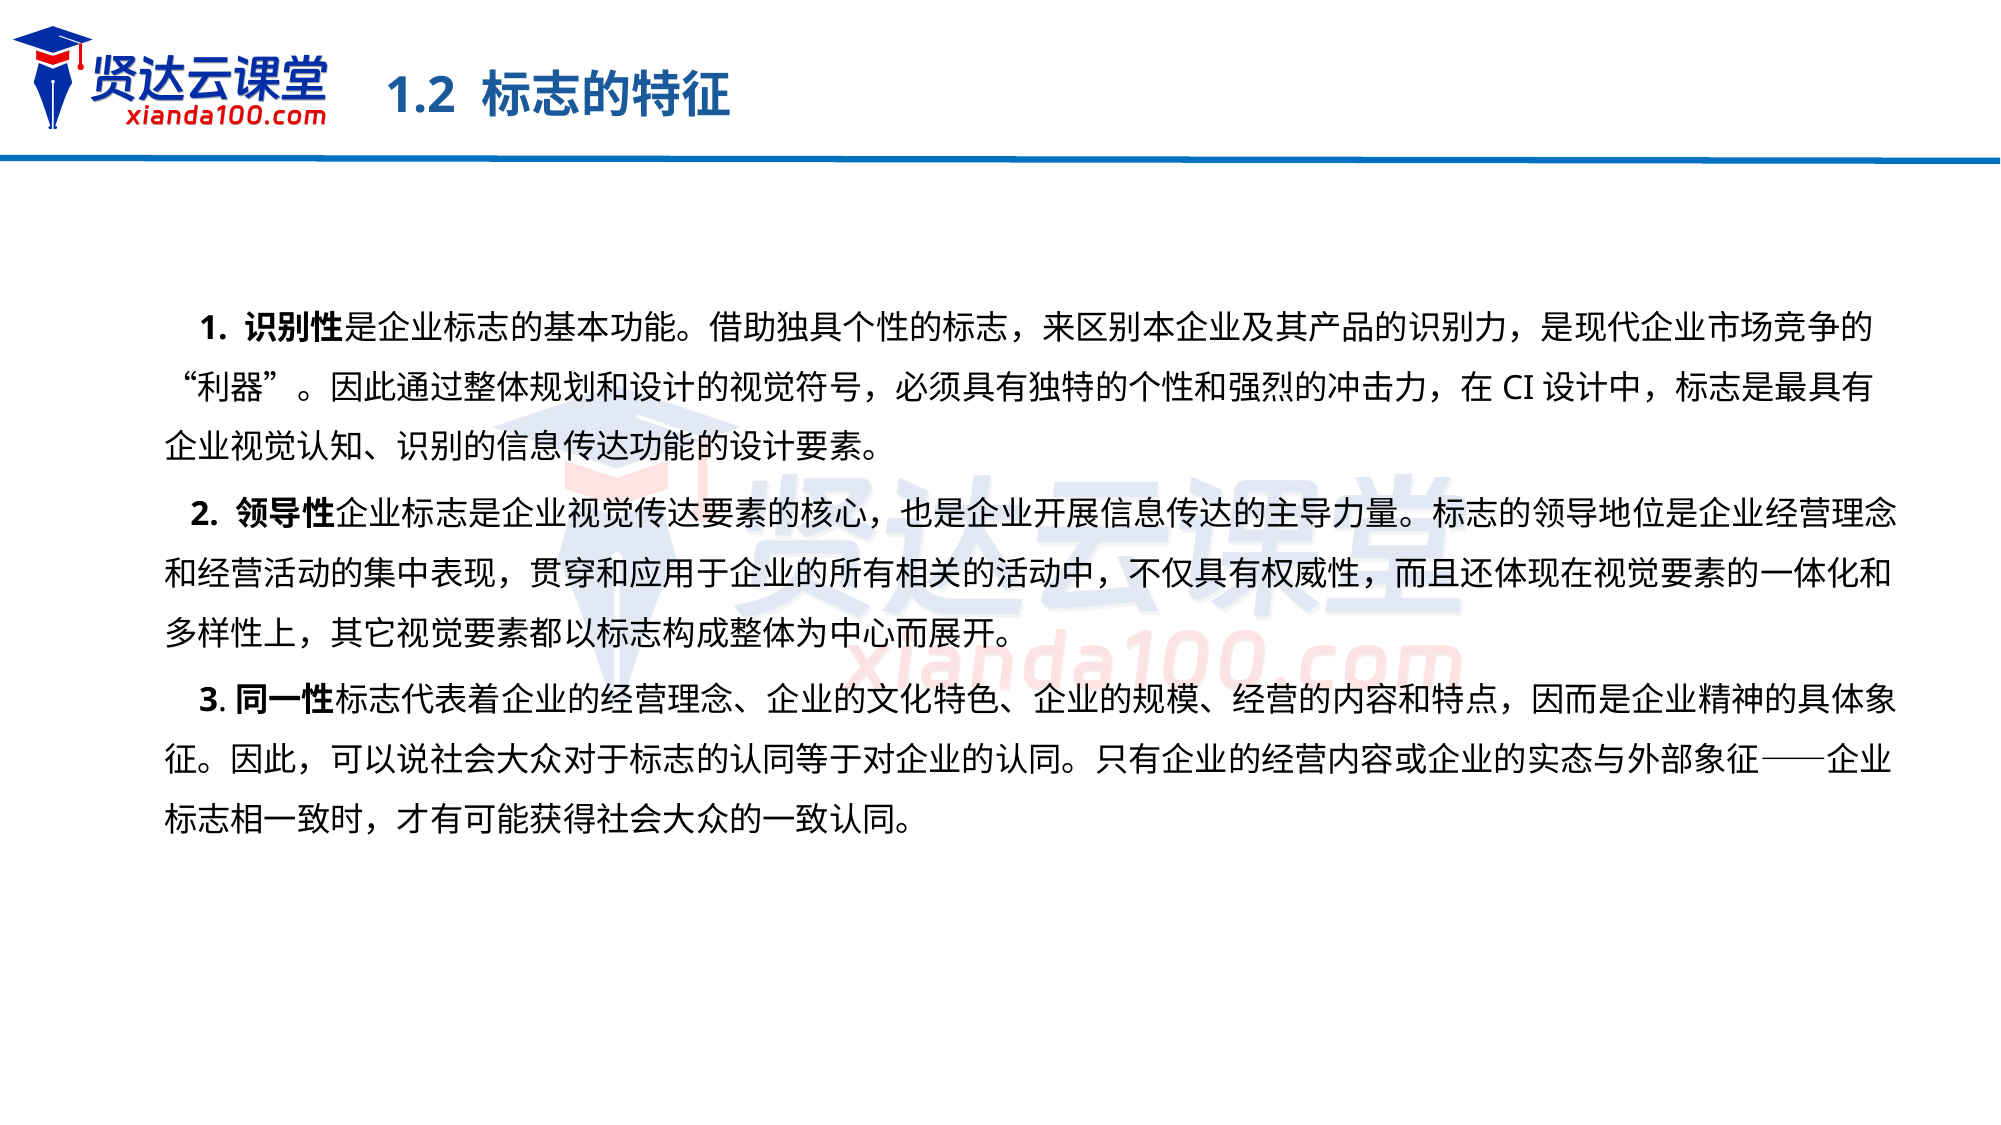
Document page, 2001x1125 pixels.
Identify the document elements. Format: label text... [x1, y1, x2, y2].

picture [0, 7, 353, 155]
text_box 1.2 标志的特征 [370, 54, 1007, 130]
text_box 1. 识别性是企业标志的基本功能。借助独具个性的标志，来区别本企业及其产品的识别力，是现代企业市场竞争的“利器”。因此通过整体规划和设计的视觉符号，必须具有独特的个性和强烈的冲击力，在CI设计中，标志是最具有企业视觉认知、识别的信息传达功能的设计要素。 2. 领导性企业标志是企业视觉传达要素的核心，也是企业开展信息传达的主导力量。标志的领导地位是企业经营理念和经营活动的集中表现，贯穿和应用于企业的所有相关的活动中，不仅具有权威性，而且还体现在视觉要素的一体化和多样性上，其它视觉要素都以标志构成整体为中心而展开。 3.同一性标志代表着企业的经营理念、企业的文化特色、企业的规模、经营的内容和特点，因而是企业精神的具体象征。因此，可以说社会大众对于标志的认同等于对企业的认同。只有企业的经营内容或企业的实态与外部象征——企业标志相一致时，才有可能获得社会大众的一致认同。 [149, 278, 1922, 1022]
